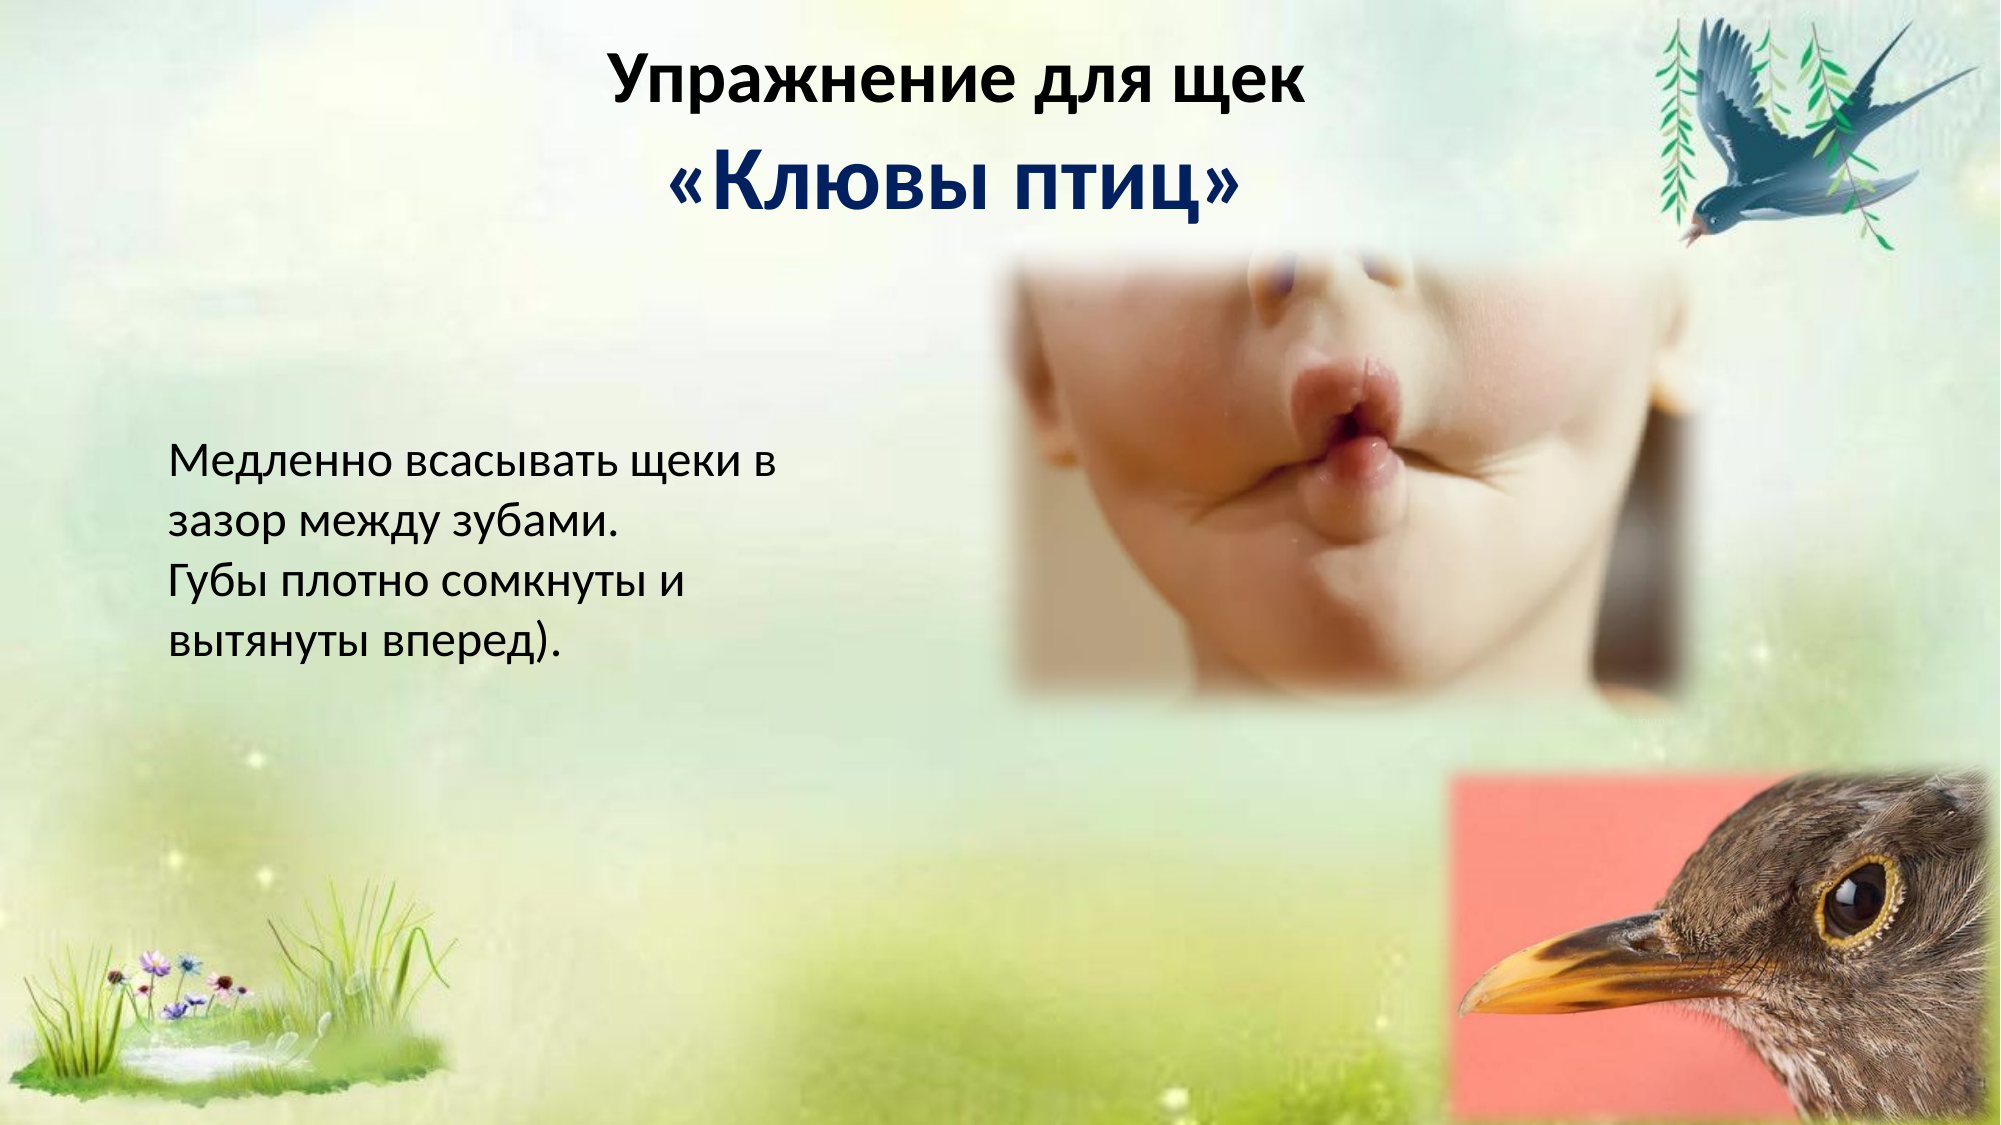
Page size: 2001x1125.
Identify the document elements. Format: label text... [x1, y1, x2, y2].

picture [0, 0, 2001, 1125]
text_box Медленно всасывать щеки в зазор между зубами. Губы плотно сомкнуты и вытянуты вперед). [153, 418, 893, 674]
text_box Упражнение для щек «Клювы птиц» [227, 20, 1687, 236]
